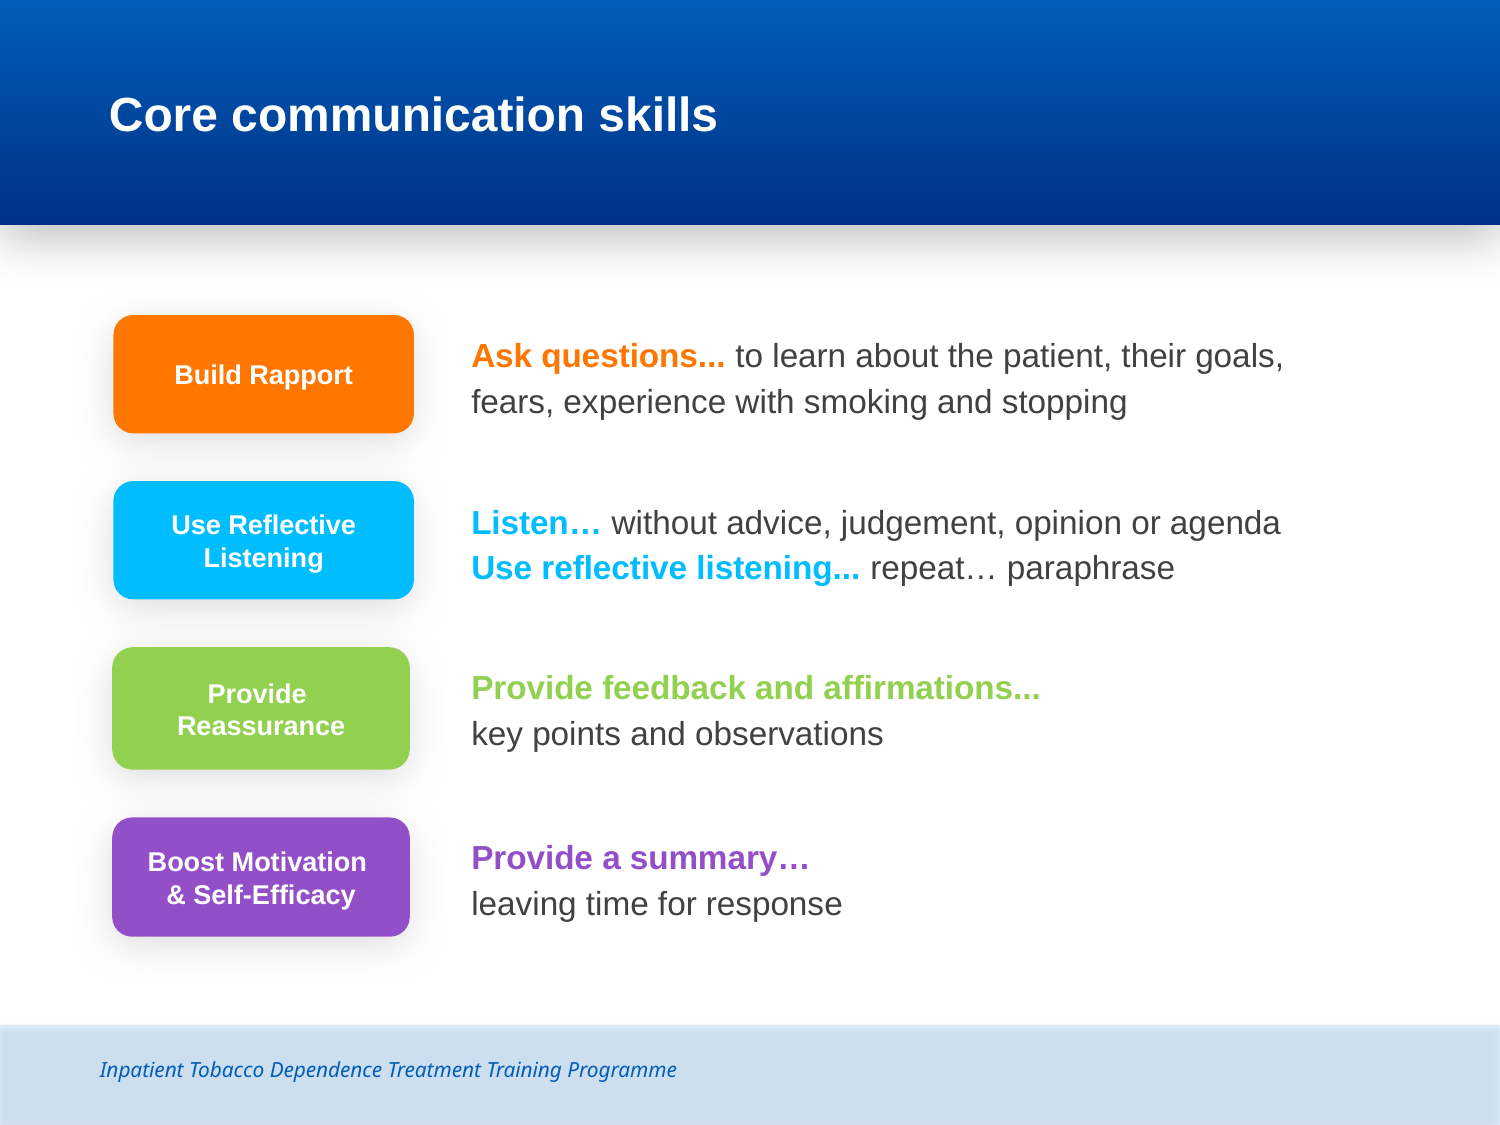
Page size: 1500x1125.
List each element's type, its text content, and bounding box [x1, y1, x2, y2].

text_box Ask questions... to learn about the patient, their goals, fears, experience with smoking and stopping [456, 315, 1358, 434]
text_box Use Reflective Listening [113, 481, 414, 600]
text_box Listen… without advice, judgement, opinion or agenda Use reflective listening... repeat… paraphrase [456, 481, 1358, 600]
text_box Boost Motivation & Self-Efficacy [112, 817, 410, 937]
text_box Provide a summary… leaving time for response [456, 817, 1358, 936]
title Core communication skills [93, 24, 1401, 201]
text_box Provide feedback and affirmations... key points and observations [456, 646, 1358, 766]
text_box Provide Reassurance [112, 647, 410, 770]
text_box Inpatient Tobacco Dependence Treatment Training Programme [84, 1038, 790, 1099]
text_box Build Rapport [113, 314, 414, 434]
